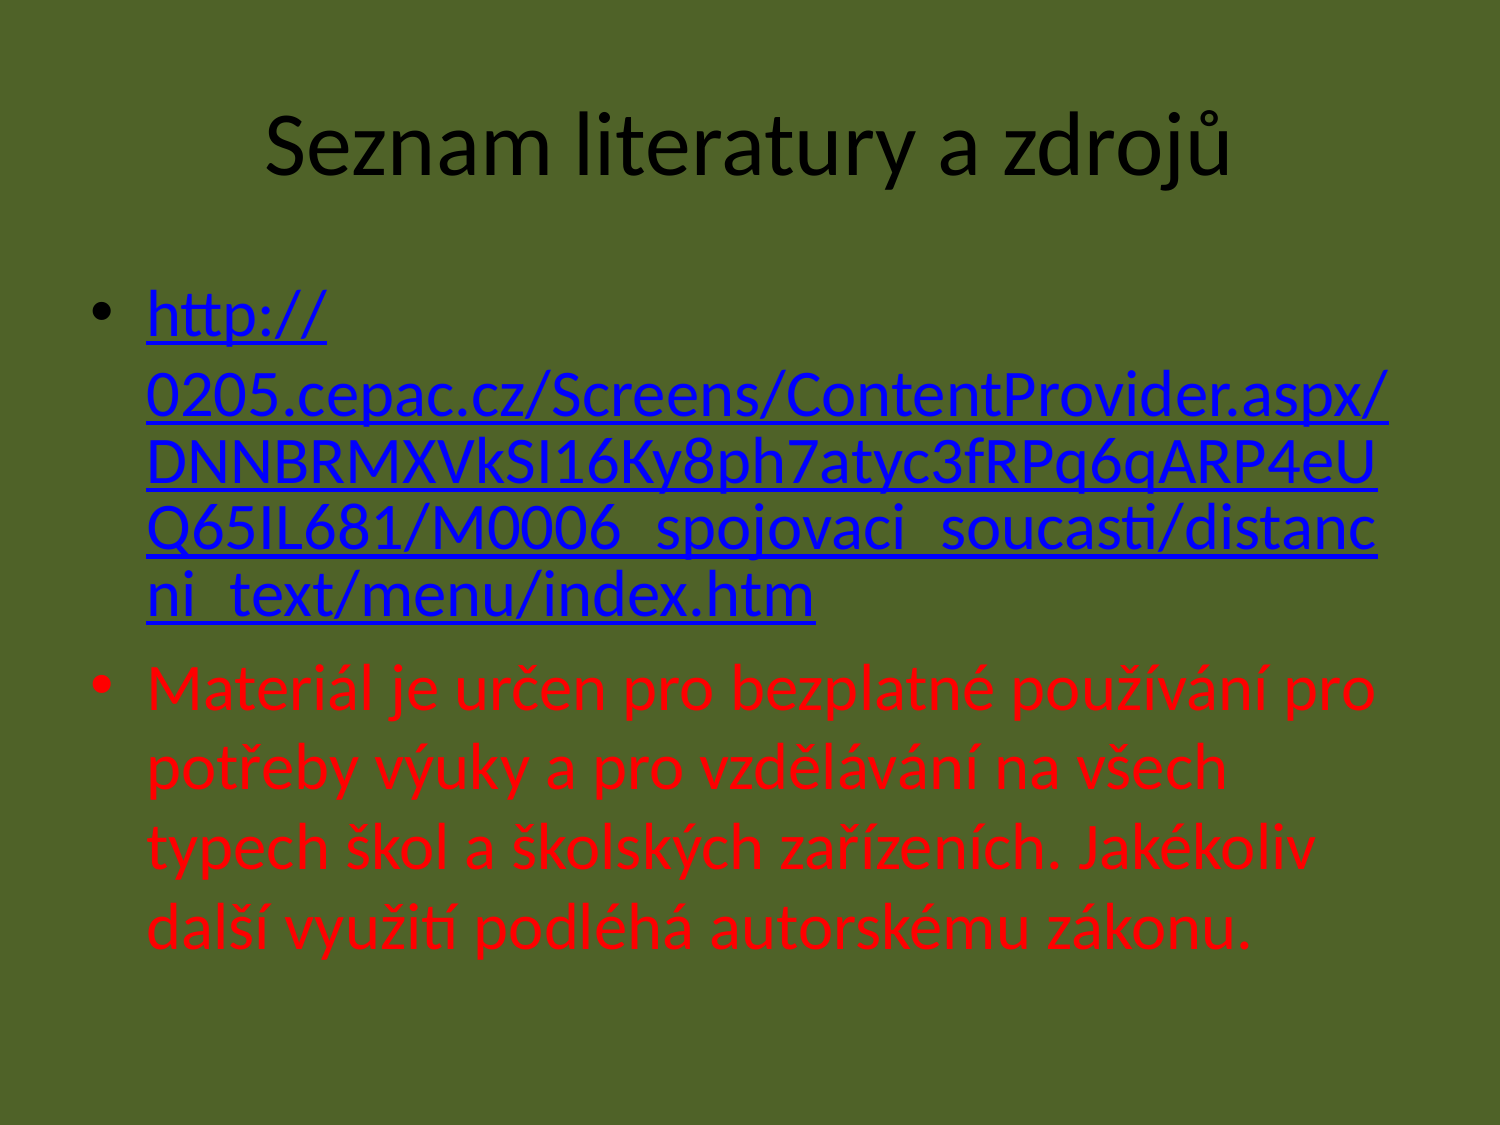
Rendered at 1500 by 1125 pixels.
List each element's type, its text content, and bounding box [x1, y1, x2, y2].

title Seznam literatury a zdrojů [75, 45, 1425, 233]
list http://0205.cepac.cz/Screens/ContentProvider.aspx/DNNBRMXVkSI16Ky8ph7atyc3fRPq6qARP4eUQ65IL681/M0006_spojovaci_soucasti/distancni_text/menu/index.htm Materiál je určen pro bezplatné používání pro potřeby výuky a pro vzdělávání na všech typech škol a školských zařízeních. Jakékoliv další využití podléhá autorskému zákonu. [75, 262, 1425, 1005]
